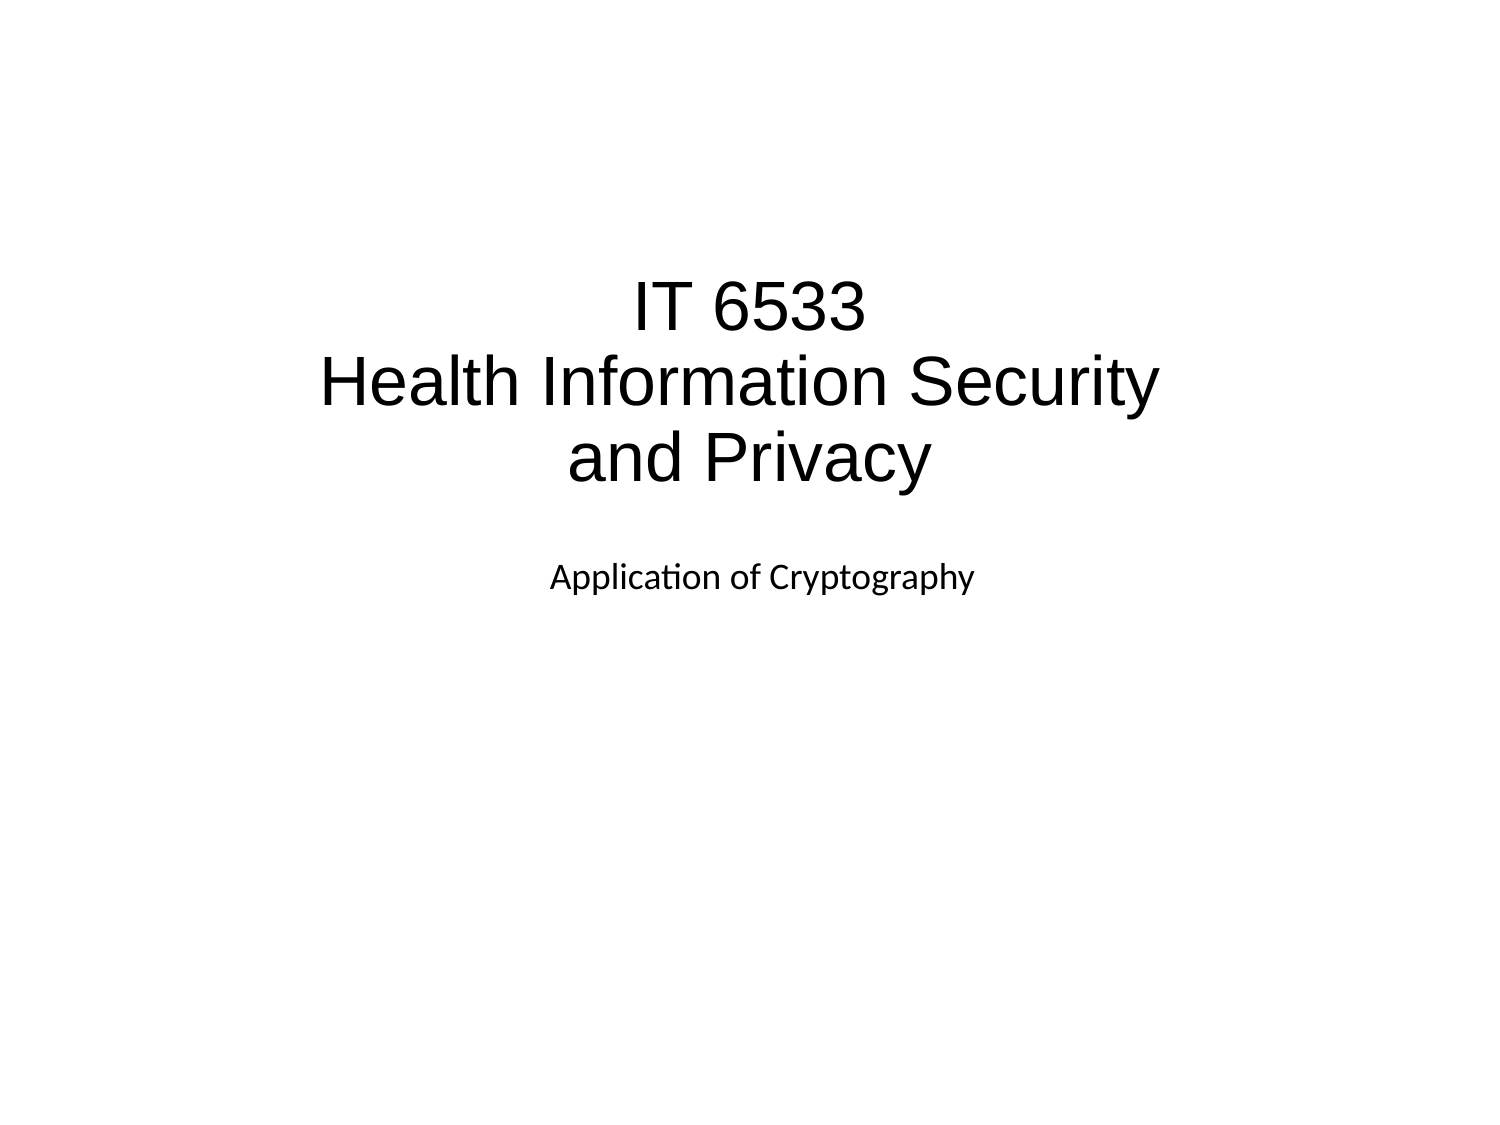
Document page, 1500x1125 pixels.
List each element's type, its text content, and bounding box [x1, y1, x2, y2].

subtitle Application of Cryptography [237, 549, 1288, 900]
title IT 6533 Health Information Security and Privacy [112, 262, 1388, 504]
